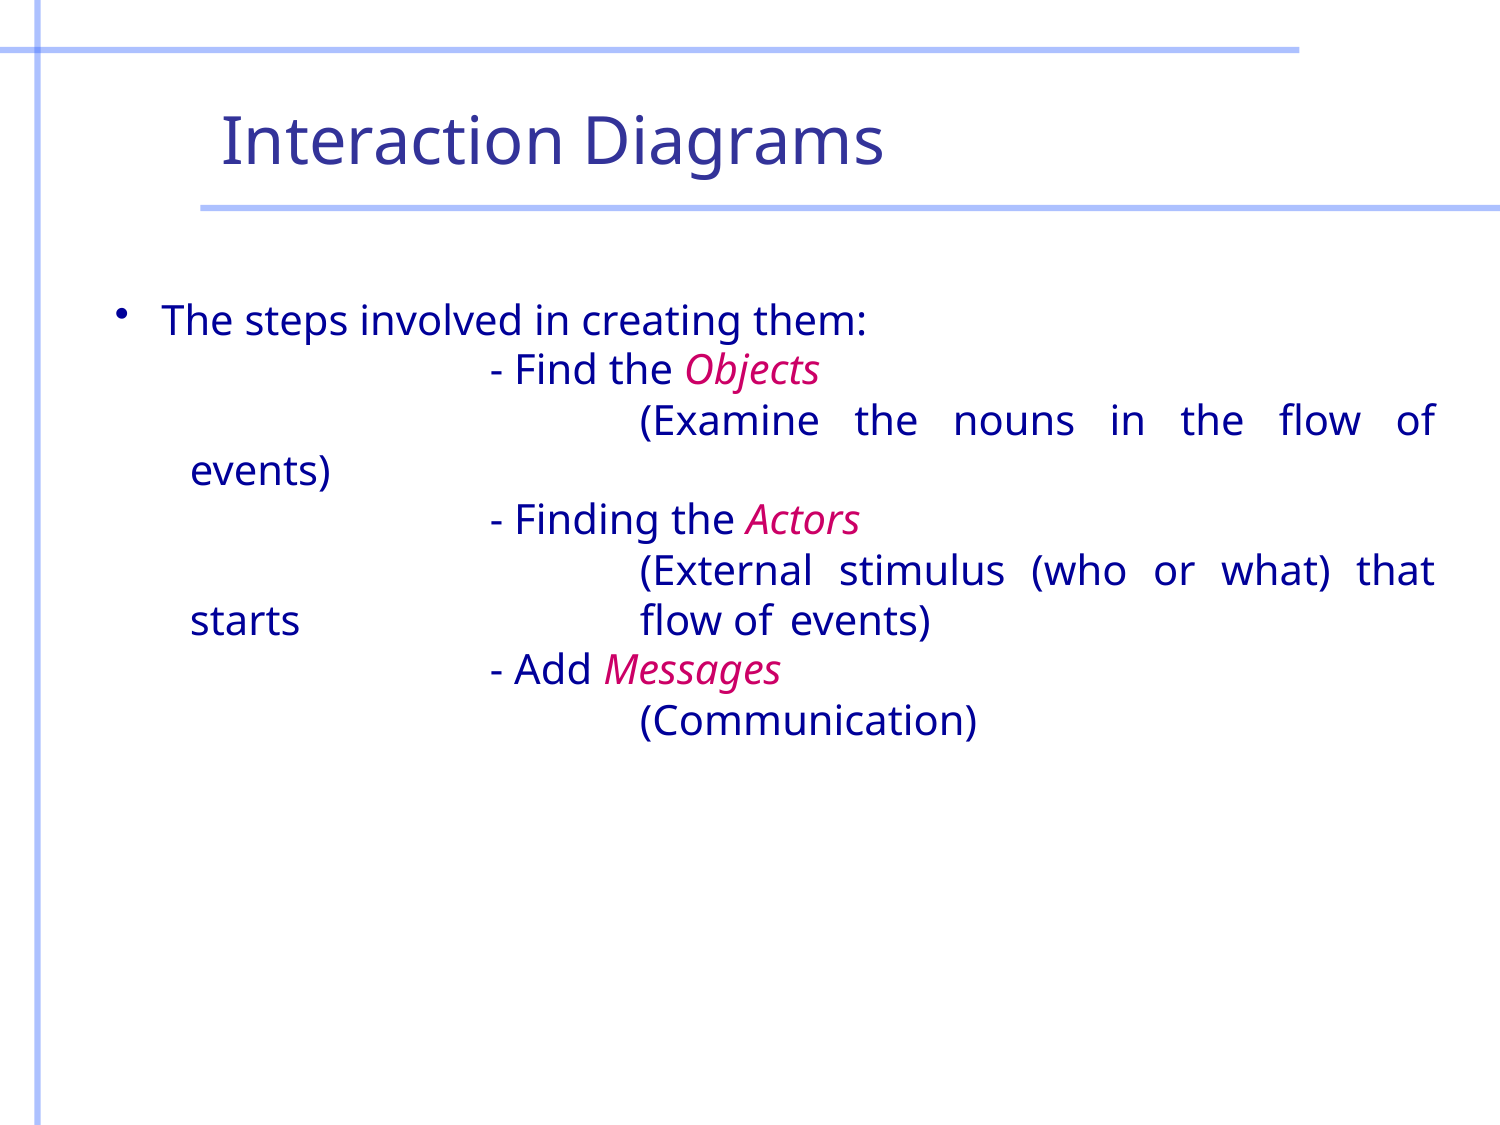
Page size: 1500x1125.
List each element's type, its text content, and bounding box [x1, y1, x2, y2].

text_box Interaction Diagrams [206, 90, 1436, 185]
text_box The steps involved in creating them: - Find the Objects (Examine the nouns in the flow of events) - Finding the Actors (External stimulus (who or what) that starts flow of events) - Add Messages (Communication) [100, 285, 1451, 801]
